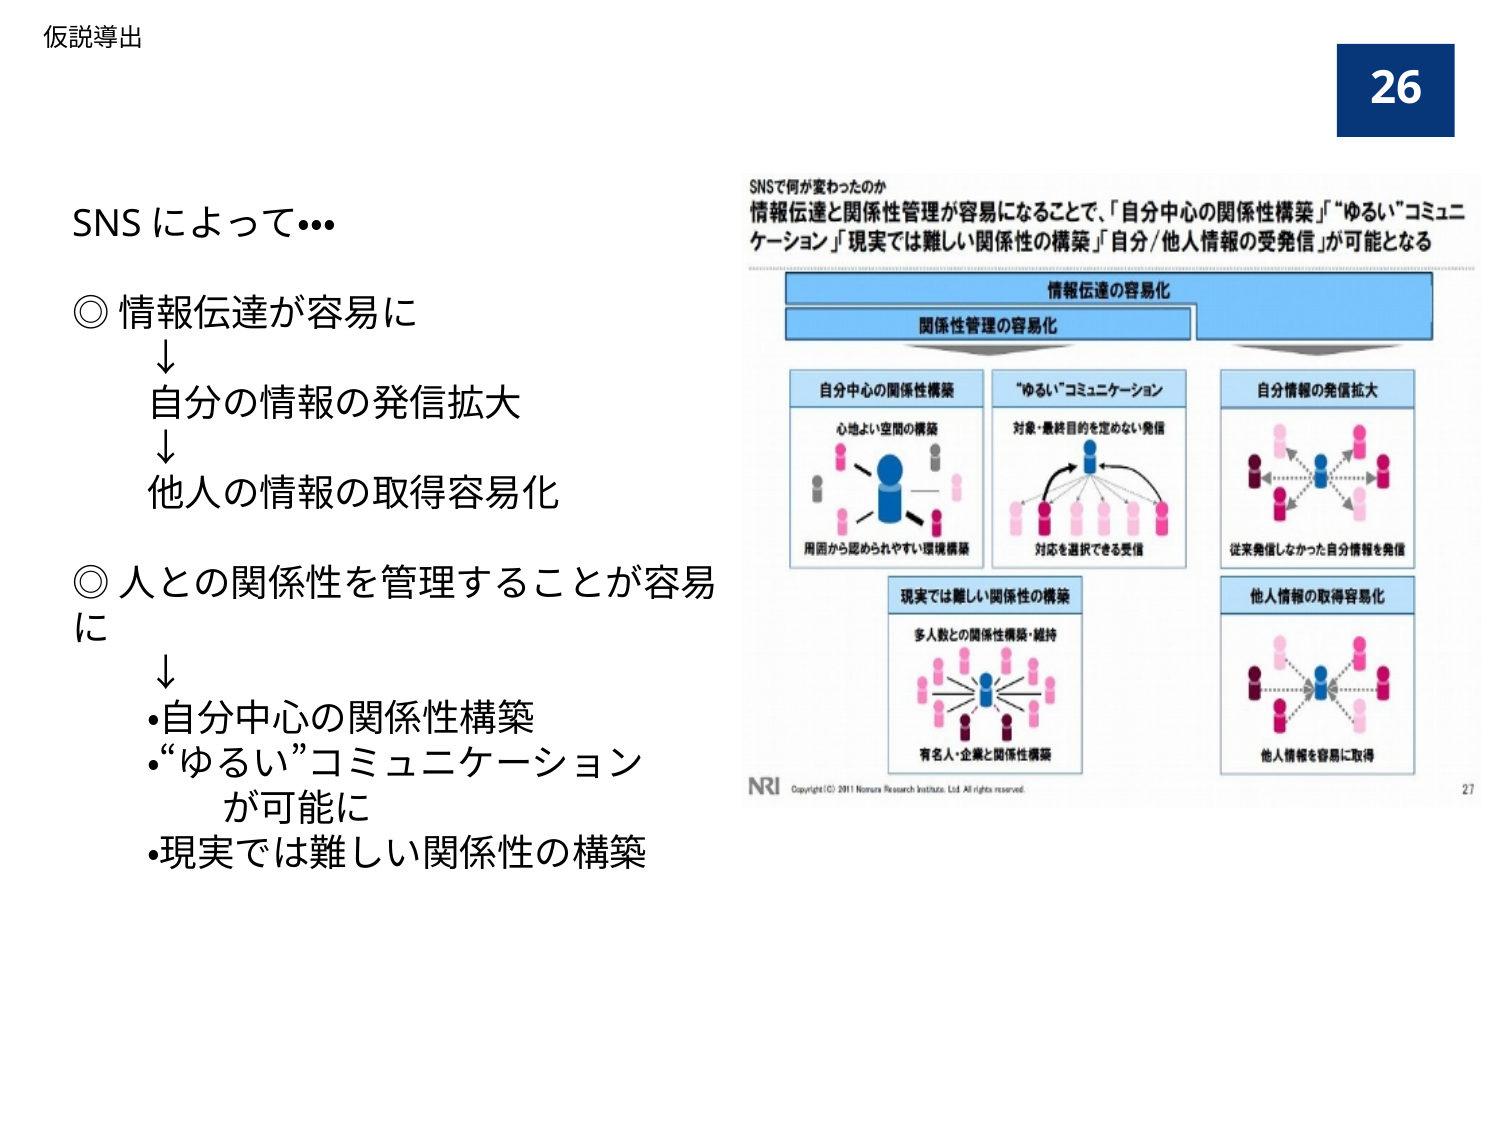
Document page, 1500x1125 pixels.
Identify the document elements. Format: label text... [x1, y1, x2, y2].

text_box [56, 146, 1483, 890]
text_box 仮説導出 [28, 13, 311, 59]
slide_number 26 [1354, 59, 1438, 120]
